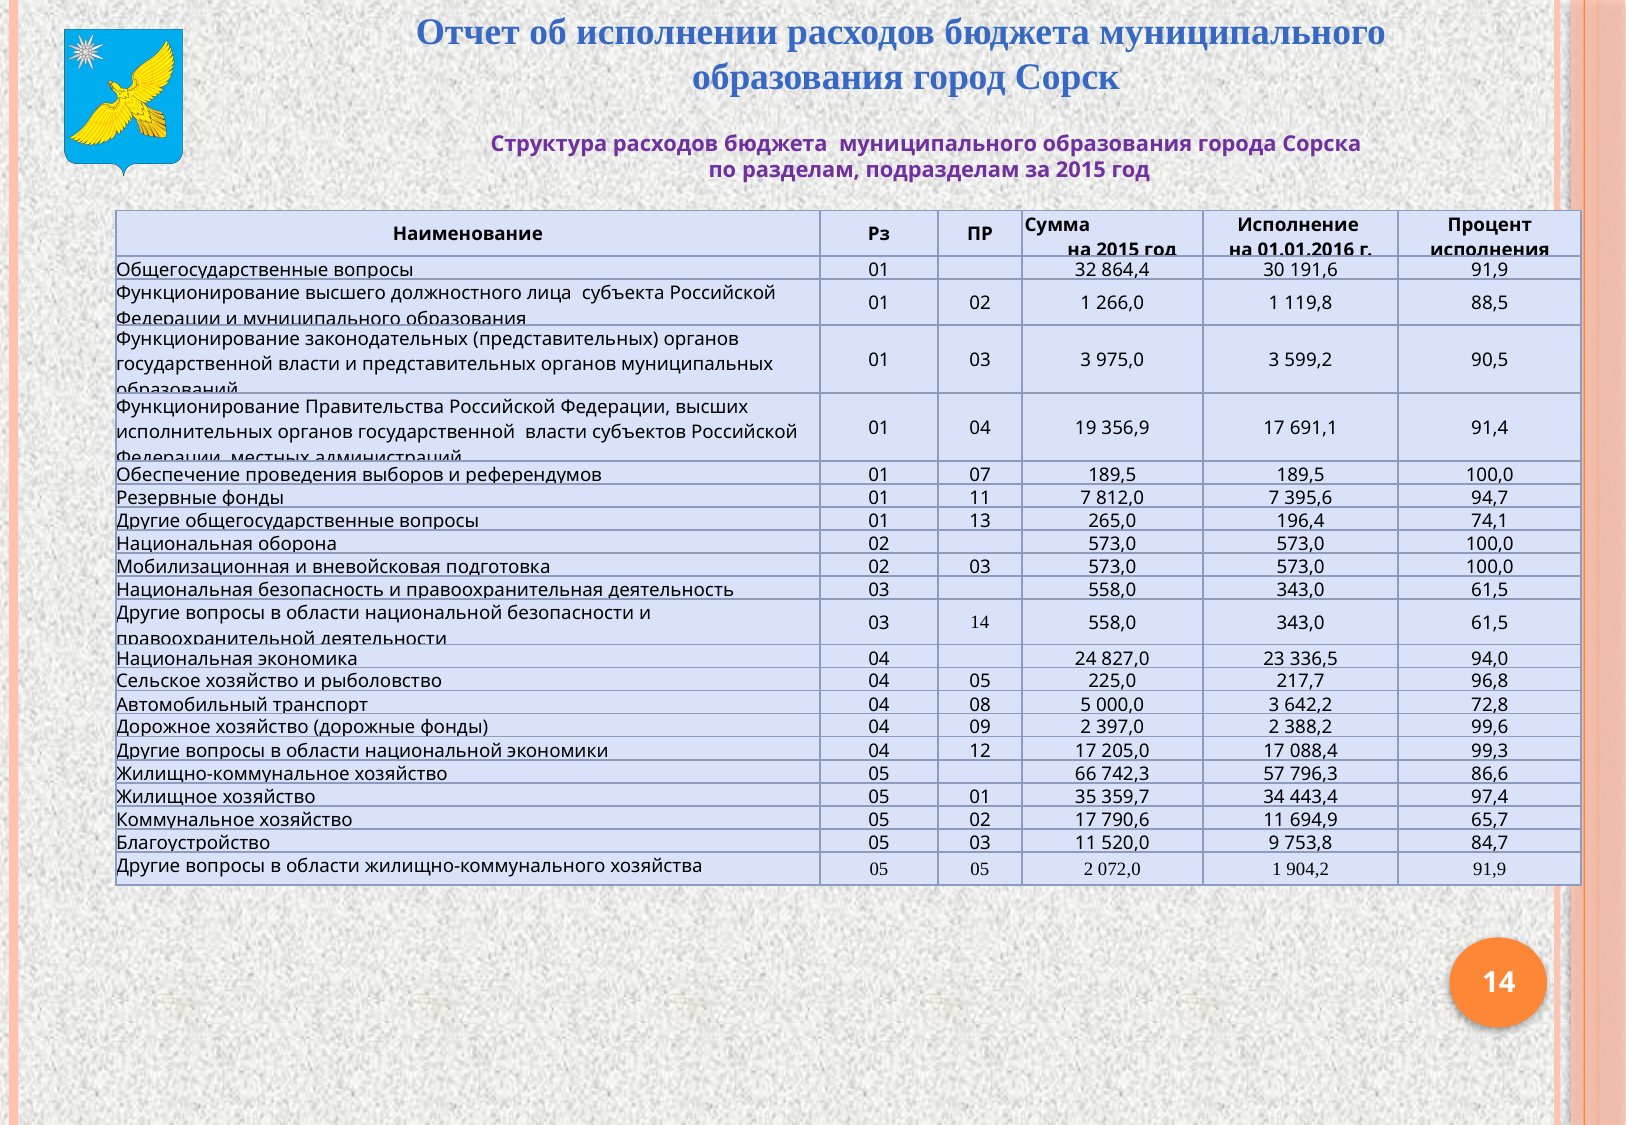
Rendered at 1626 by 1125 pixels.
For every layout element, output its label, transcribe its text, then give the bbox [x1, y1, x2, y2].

table_cell 100,0 [1399, 554, 1580, 575]
table_header Рз [821, 211, 937, 255]
table_cell 91,9 [1399, 853, 1580, 884]
table_cell Национальная безопасность и правоохранительная деятельность [117, 577, 819, 598]
table_cell 94,7 [1399, 485, 1580, 506]
table_cell 07 [939, 462, 1021, 483]
table_cell [939, 257, 1021, 278]
table_cell 7 395,6 [1204, 485, 1397, 506]
table_cell 573,0 [1023, 554, 1202, 575]
table_cell 24 827,0 [1023, 645, 1202, 667]
table_cell 12 [939, 737, 1021, 759]
table_cell [939, 577, 1021, 598]
table_cell 96,8 [1399, 668, 1580, 690]
table_cell 343,0 [1204, 577, 1397, 598]
picture [1561, 886, 1570, 1125]
table_cell Другие вопросы в области национальной безопасности и правоохранительной деятельности [117, 600, 819, 644]
table_cell Функционирование высшего должностного лица субъекта Российской Федерации и муниципального образования [117, 280, 819, 324]
table_cell 558,0 [1023, 600, 1202, 644]
table_cell Жилищно-коммунальное хозяйство [117, 761, 819, 782]
table_cell 97,4 [1399, 784, 1580, 805]
table_cell 34 443,4 [1204, 784, 1397, 805]
table_cell Благоустройство [117, 830, 819, 851]
table_cell 1 904,2 [1204, 853, 1397, 884]
table_cell 343,0 [1204, 600, 1397, 644]
table_cell 04 [821, 668, 937, 690]
table_cell 03 [939, 554, 1021, 575]
table_cell Функционирование законодательных (представительных) органов государственной власти и представительных органов муниципальных образований [117, 326, 819, 392]
table_cell Резервные фонды [117, 485, 819, 506]
table_cell 04 [821, 691, 937, 713]
table_cell Автомобильный транспорт [117, 691, 819, 713]
table_cell 1 266,0 [1023, 280, 1202, 324]
table_cell 05 [821, 807, 937, 828]
table_cell 100,0 [1399, 462, 1580, 483]
table_cell Общегосударственные вопросы [117, 257, 819, 278]
table_cell 03 [939, 326, 1021, 392]
table_cell 04 [821, 645, 937, 667]
table_cell 23 336,5 [1204, 645, 1397, 667]
table_cell 02 [821, 554, 937, 575]
table_cell 1 119,8 [1204, 280, 1397, 324]
table_cell 11 694,9 [1204, 807, 1397, 828]
table_cell 01 [821, 462, 937, 483]
table_cell Мобилизационная и вневойсковая подготовка [117, 554, 819, 575]
table_cell 66 742,3 [1023, 761, 1202, 782]
table_cell 74,1 [1399, 508, 1580, 529]
table_cell Сельское хозяйство и рыболовство [117, 668, 819, 690]
table_cell 17 691,1 [1204, 394, 1397, 460]
table_cell 225,0 [1023, 668, 1202, 690]
table_cell 189,5 [1023, 462, 1202, 483]
table_cell 02 [821, 531, 937, 552]
table_header Сумма на 2015 год [1023, 211, 1202, 255]
table_cell 05 [821, 830, 937, 851]
table_cell Дорожное хозяйство (дорожные фонды) [117, 714, 819, 736]
table_cell 01 [821, 485, 937, 506]
table_cell 05 [821, 853, 937, 884]
table_cell 573,0 [1204, 531, 1397, 552]
table_cell 03 [821, 577, 937, 598]
table_cell [939, 645, 1021, 667]
picture [1561, 189, 1570, 210]
table_cell 7 812,0 [1023, 485, 1202, 506]
table_cell 14 [939, 600, 1021, 644]
table_cell 05 [821, 784, 937, 805]
table_cell 2 388,2 [1204, 714, 1397, 736]
table_cell Национальная экономика [117, 645, 819, 667]
picture [19, 0, 1554, 1125]
table_header Исполнение на 01.01.2016 г. [1204, 211, 1397, 255]
table_cell Обеспечение проведения выборов и референдумов [117, 462, 819, 483]
table_cell 91,4 [1399, 394, 1580, 460]
text_box Отчет об исполнении расходов бюджета муниципального образования город Сорск [269, 0, 1543, 105]
table_cell 17 205,0 [1023, 737, 1202, 759]
table_cell 05 [939, 668, 1021, 690]
table_cell 01 [939, 784, 1021, 805]
table_cell 30 191,6 [1204, 257, 1397, 278]
table_cell 01 [821, 326, 937, 392]
table_cell 13 [939, 508, 1021, 529]
table_cell 09 [939, 714, 1021, 736]
table_cell Жилищное хозяйство [117, 784, 819, 805]
table_cell 61,5 [1399, 577, 1580, 598]
table_cell 573,0 [1204, 554, 1397, 575]
table_cell 02 [939, 280, 1021, 324]
table_cell 99,3 [1399, 737, 1580, 759]
table_cell 04 [821, 714, 937, 736]
table_cell 01 [821, 394, 937, 460]
table_cell 86,6 [1399, 761, 1580, 782]
table_cell 196,4 [1204, 508, 1397, 529]
table_cell 91,9 [1399, 257, 1580, 278]
table_cell 2 072,0 [1023, 853, 1202, 884]
table_header ПР [939, 211, 1021, 255]
table_cell 2 397,0 [1023, 714, 1202, 736]
table_cell 01 [821, 280, 937, 324]
table_cell 01 [821, 508, 937, 529]
table_cell 61,5 [1399, 600, 1580, 644]
table_cell 3 599,2 [1204, 326, 1397, 392]
table_cell Другие вопросы в области национальной экономики [117, 737, 819, 759]
picture [1561, 0, 1570, 121]
table_cell 03 [821, 600, 937, 644]
table_cell 217,7 [1204, 668, 1397, 690]
table_cell 99,6 [1399, 714, 1580, 736]
slide_number 14 [1444, 940, 1553, 1027]
table_cell 84,7 [1399, 830, 1580, 851]
table_cell 90,5 [1399, 326, 1580, 392]
table_cell [939, 531, 1021, 552]
table_cell 573,0 [1023, 531, 1202, 552]
table_cell 35 359,7 [1023, 784, 1202, 805]
table_cell 19 356,9 [1023, 394, 1202, 460]
table_cell 9 753,8 [1204, 830, 1397, 851]
table_cell 265,0 [1023, 508, 1202, 529]
table_cell 65,7 [1399, 807, 1580, 828]
table_cell [939, 761, 1021, 782]
table_cell 32 864,4 [1023, 257, 1202, 278]
table_cell 3 642,2 [1204, 691, 1397, 713]
table_header Наименование [117, 211, 819, 255]
table_cell 05 [939, 853, 1021, 884]
table_cell 17 088,4 [1204, 737, 1397, 759]
table_cell Функционирование Правительства Российской Федерации, высших исполнительных органов государственной власти субъектов Российской Федерации, местных администраций [117, 394, 819, 460]
table_cell 02 [939, 807, 1021, 828]
table_cell 17 790,6 [1023, 807, 1202, 828]
text_box Структура расходов бюджета муниципального образования города Сорска по разделам, подразделам за 2015 год [264, 121, 1590, 189]
table_cell 11 [939, 485, 1021, 506]
table_cell 03 [939, 830, 1021, 851]
table_cell 57 796,3 [1204, 761, 1397, 782]
table_cell 72,8 [1399, 691, 1580, 713]
table_header Процент исполнения [1399, 211, 1580, 255]
table_cell Национальная оборона [117, 531, 819, 552]
table_cell 3 975,0 [1023, 326, 1202, 392]
table_cell 05 [821, 761, 937, 782]
table_cell Другие вопросы в области жилищно-коммунального хозяйства [117, 853, 819, 884]
table_cell Другие общегосударственные вопросы [117, 508, 819, 529]
table_cell 5 000,0 [1023, 691, 1202, 713]
table_cell 08 [939, 691, 1021, 713]
picture [0, 0, 8, 1125]
table_cell 11 520,0 [1023, 830, 1202, 851]
table_cell 88,5 [1399, 280, 1580, 324]
table_cell 04 [939, 394, 1021, 460]
table_cell 100,0 [1399, 531, 1580, 552]
table_cell 01 [821, 257, 937, 278]
table_cell 04 [821, 737, 937, 759]
table_cell 189,5 [1204, 462, 1397, 483]
table_cell Коммунальное хозяйство [117, 807, 819, 828]
table_cell 558,0 [1023, 577, 1202, 598]
table_cell 94,0 [1399, 645, 1580, 667]
